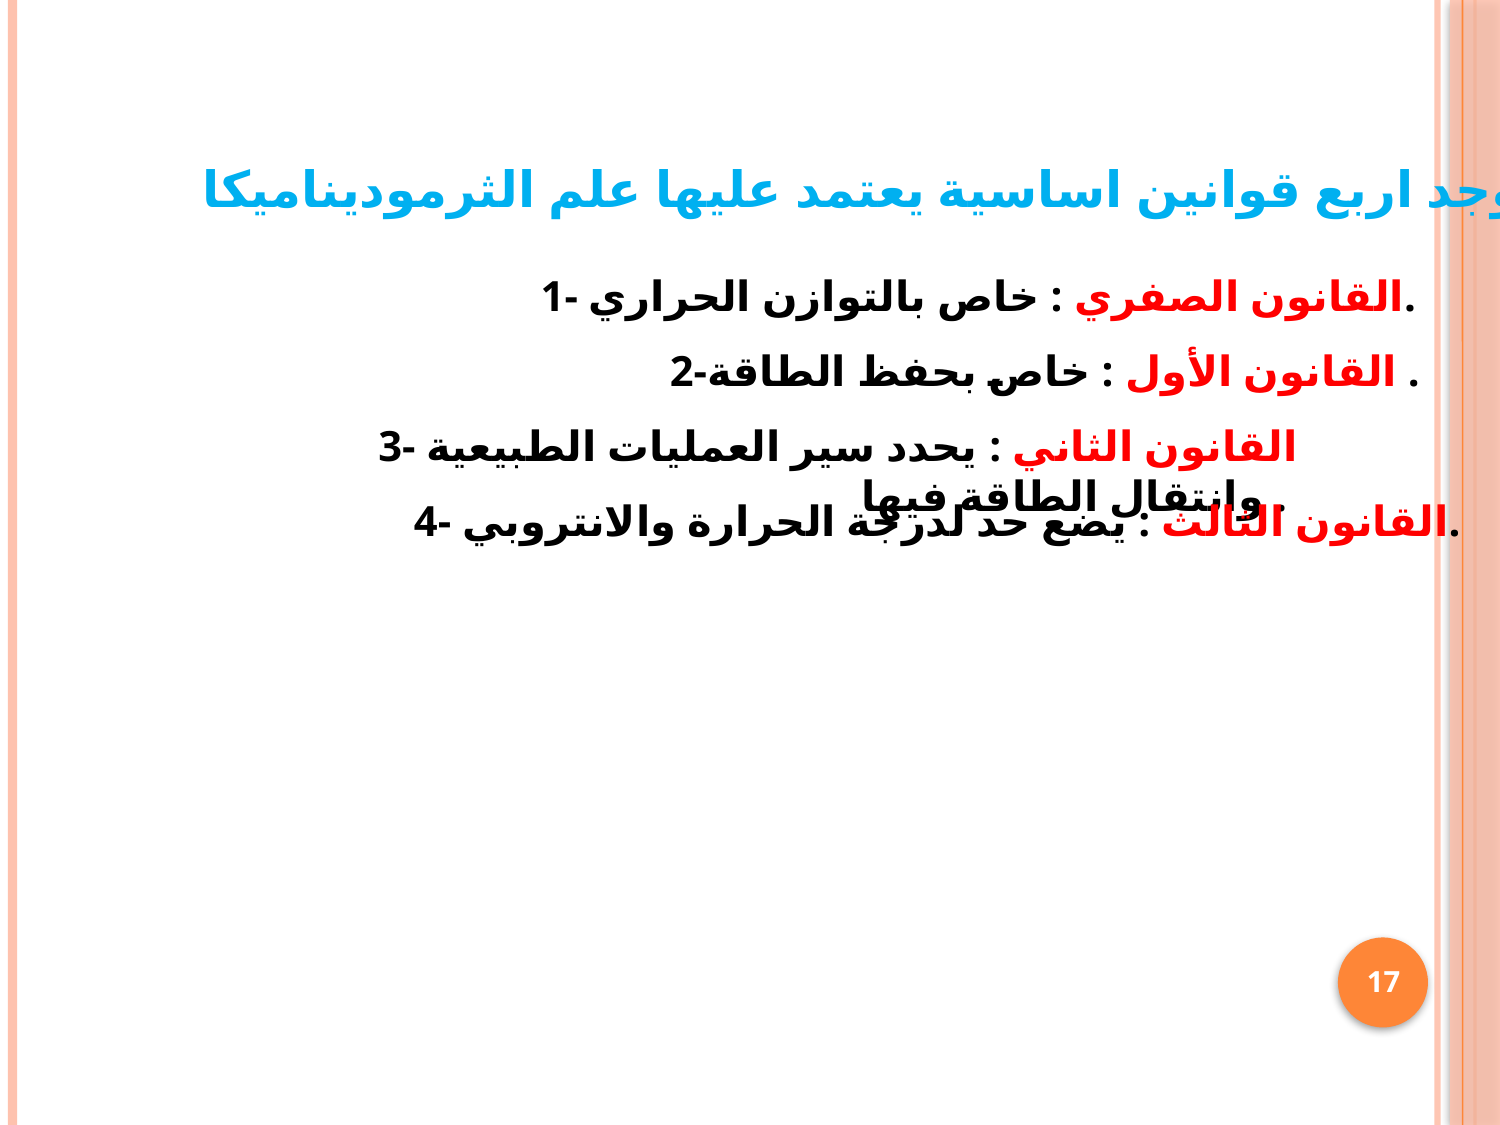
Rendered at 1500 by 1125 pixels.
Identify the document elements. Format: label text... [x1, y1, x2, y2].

text_box 2-القانون الأول : خاص بحفظ الطاقة . [655, 337, 1435, 403]
text_box 4- القانون الثالث : يضع حد لدرجة الحرارة والانتروبي. [399, 487, 1476, 553]
text_box توجد اربع قوانين اساسية يعتمد عليها علم الثرموديناميكا [187, 149, 1500, 225]
text_box 3- القانون الثاني : يحدد سير العمليات الطبيعية وانتقال الطاقة فيها . [349, 412, 1313, 528]
text_box 1- القانون الصفري : خاص بالتوازن الحراري. [525, 262, 1442, 328]
slide_number 17 [1333, 940, 1434, 1027]
